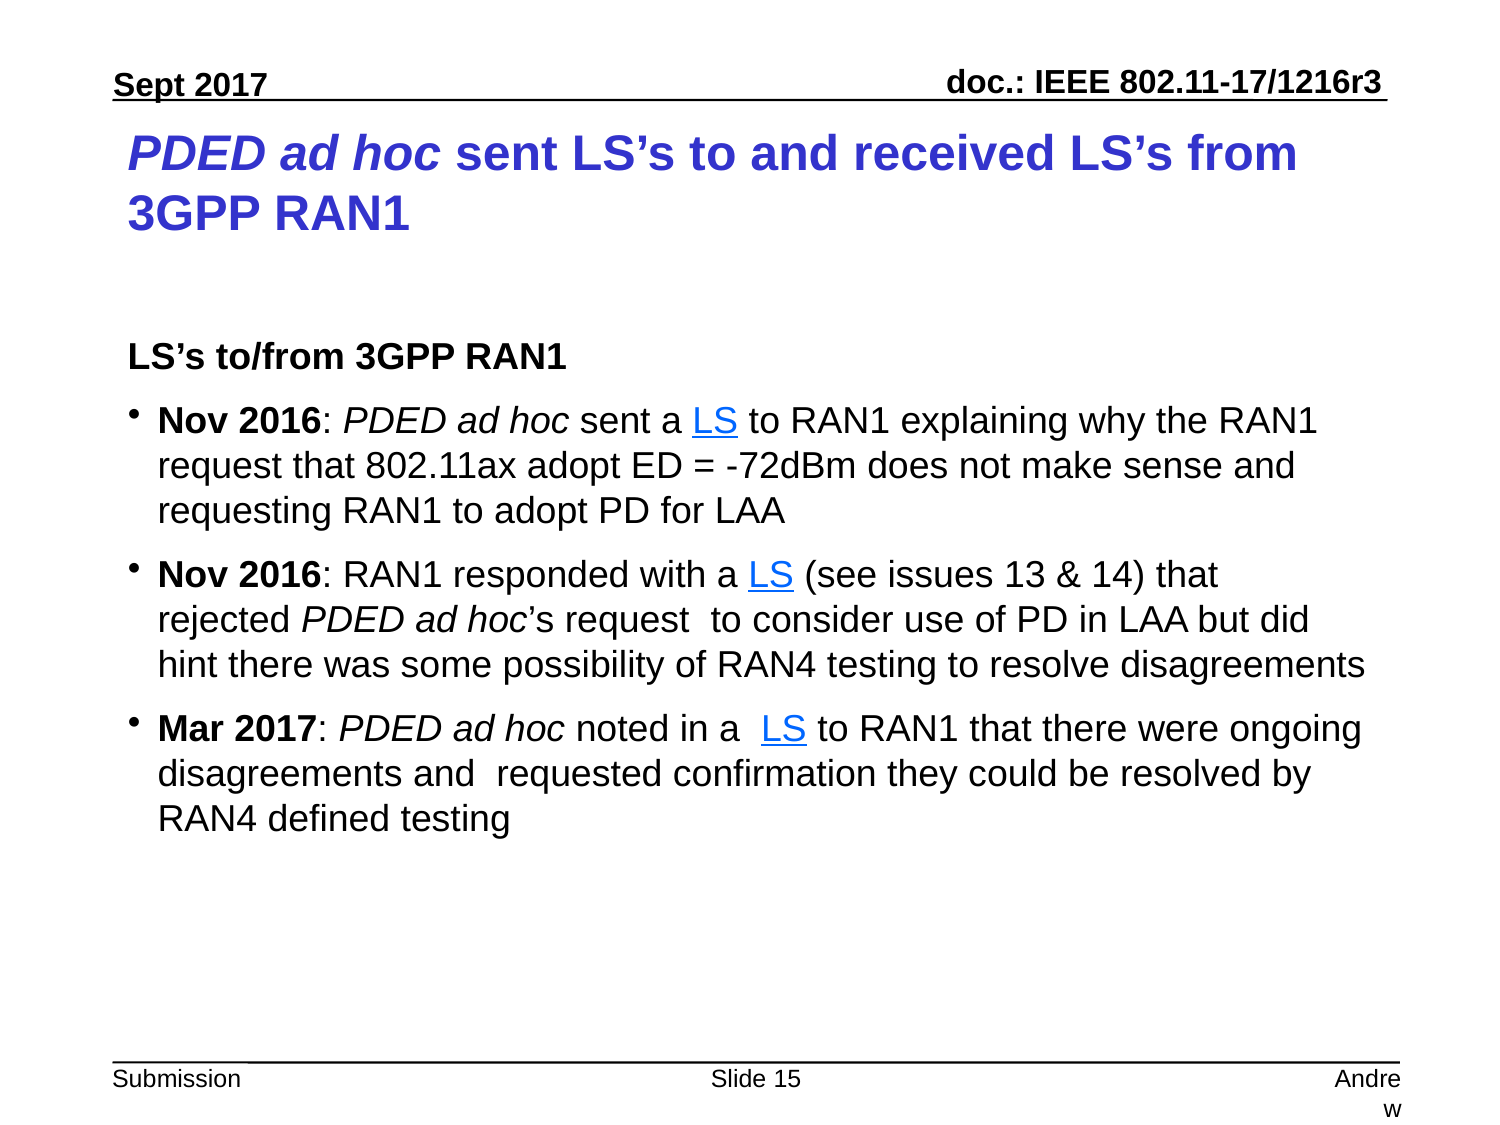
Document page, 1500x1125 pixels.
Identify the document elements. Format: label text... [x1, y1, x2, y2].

title PDED ad hoc sent LS’s to and received LS’s from 3GPP RAN1 [112, 112, 1388, 288]
list LS’s to/from 3GPP RAN1 Nov 2016: PDED ad hoc sent a LS to RAN1 explaining why the RAN1 request that 802.11ax adopt ED = -72dBm does not make sense and requesting RAN1 to adopt PD for LAA Nov 2016: RAN1 responded with a LS (see issues 13 & 14) that rejected PDED ad hoc’s request to consider use of PD in LAA but did hint there was some possibility of RAN4 testing to resolve disagreements Mar 2017: PDED ad hoc noted in a LS to RAN1 that there were ongoing disagreements and requested confirmation they could be resolved by RAN4 defined testing [112, 324, 1388, 1000]
slide_number Slide 15 [709, 1061, 803, 1093]
footer Andrew Myles, Cisco [1320, 1061, 1402, 1093]
